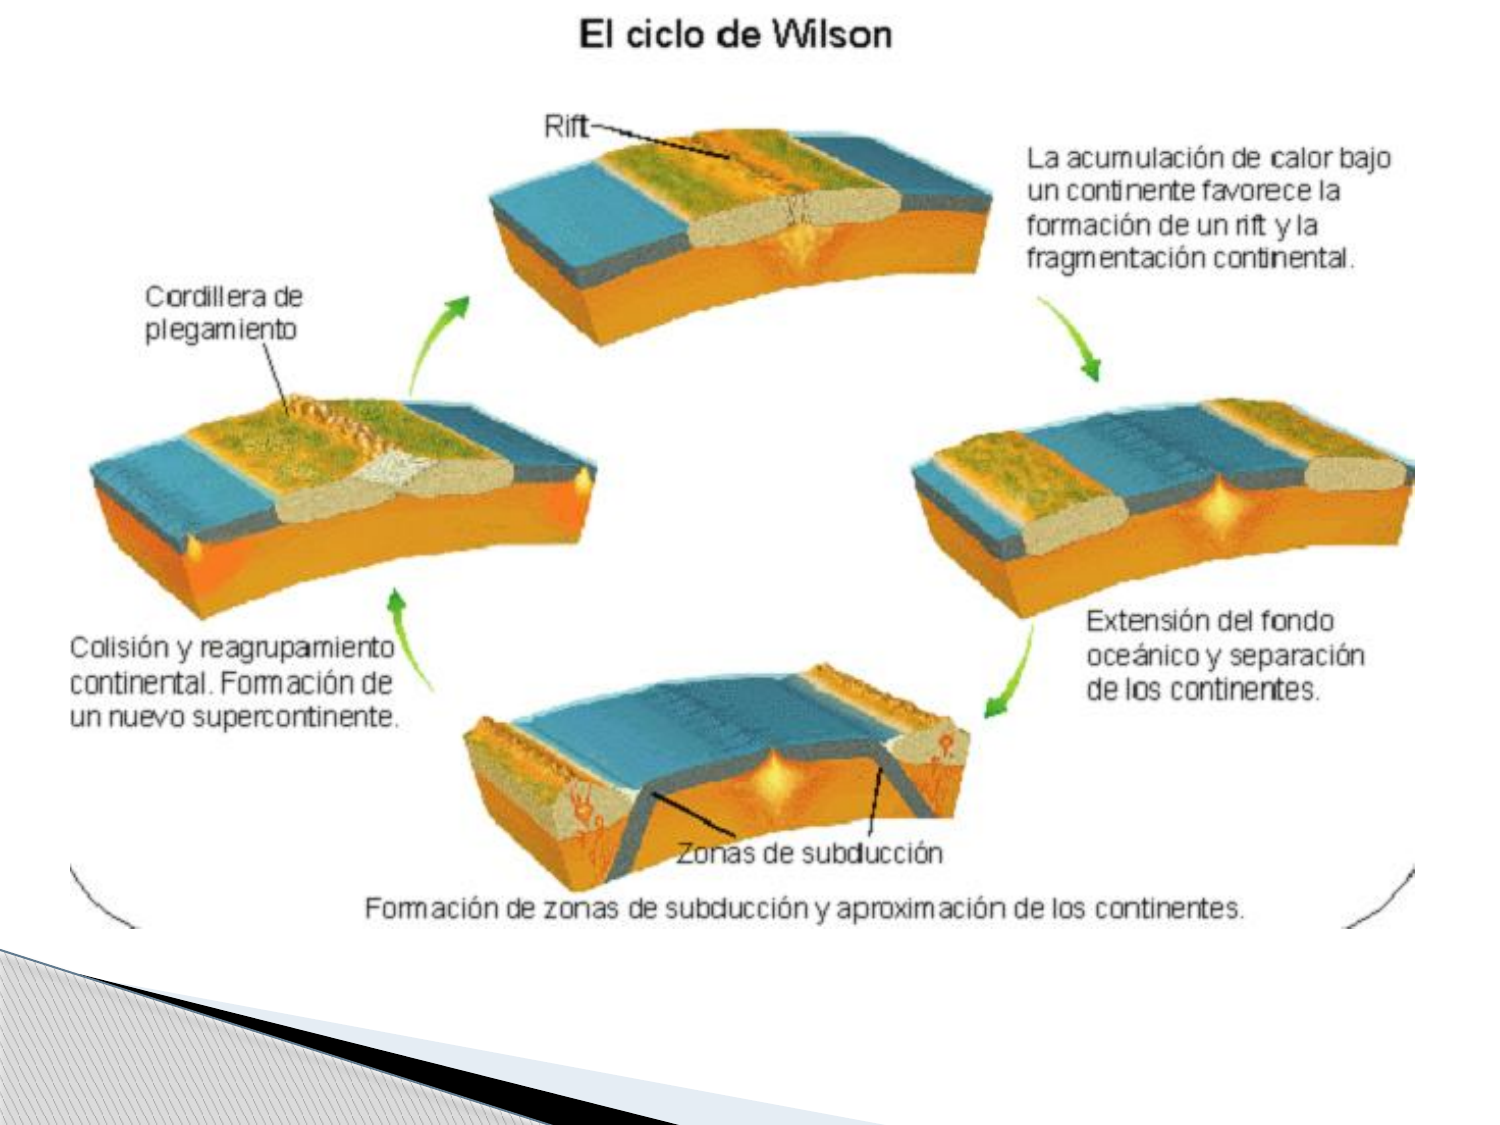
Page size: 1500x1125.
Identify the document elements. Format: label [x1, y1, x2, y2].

list [70, 0, 1415, 930]
